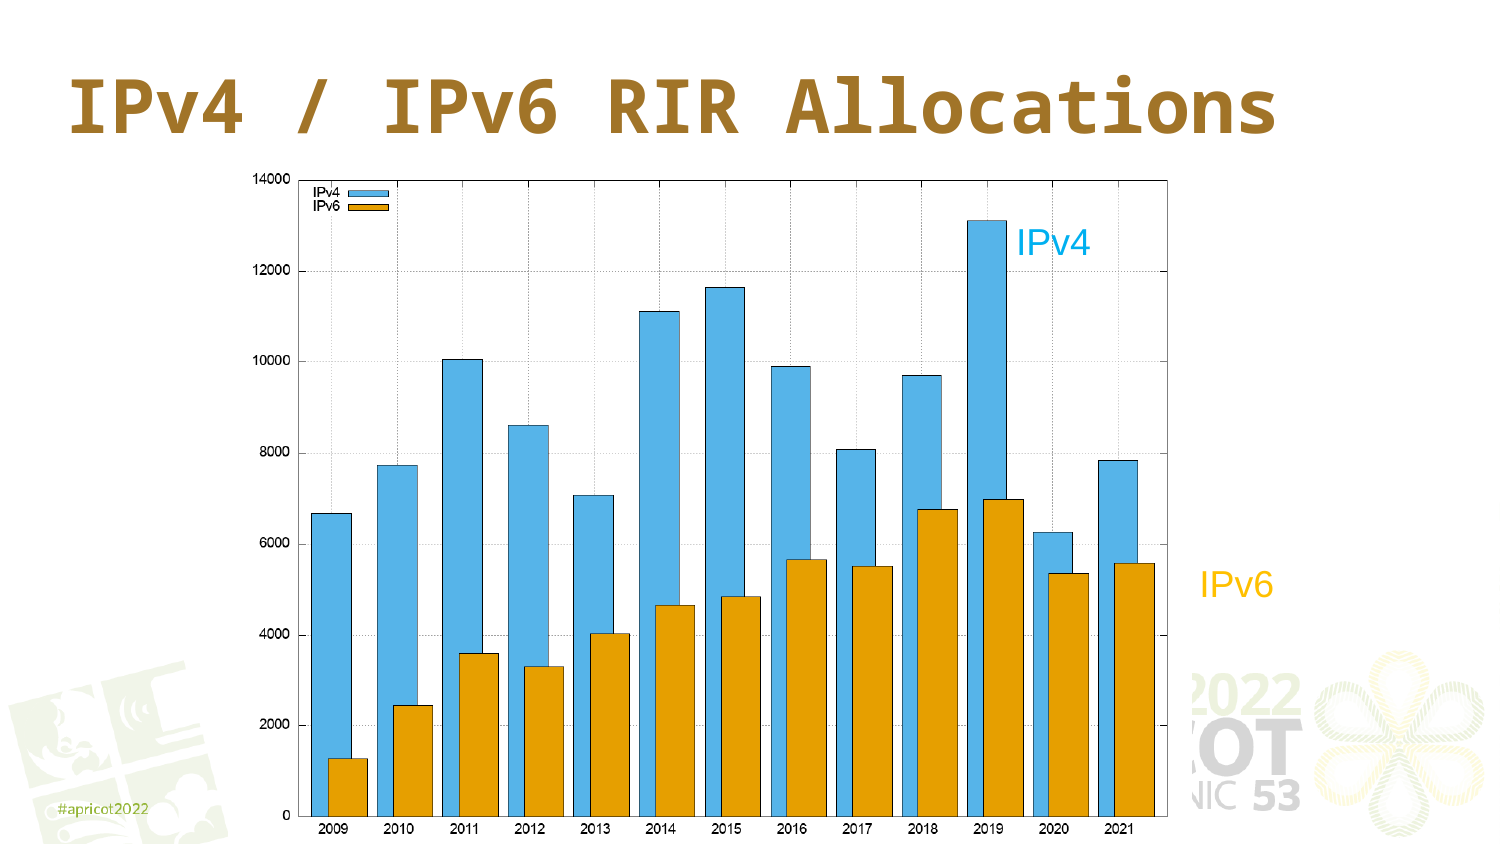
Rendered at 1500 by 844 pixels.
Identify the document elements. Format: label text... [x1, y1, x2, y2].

title IPv4 / IPv6 RIR Allocations [64, 33, 1436, 175]
text_box [1197, 637, 1500, 844]
picture [0, 0, 1500, 844]
text_box IPv6 [1197, 552, 1283, 613]
